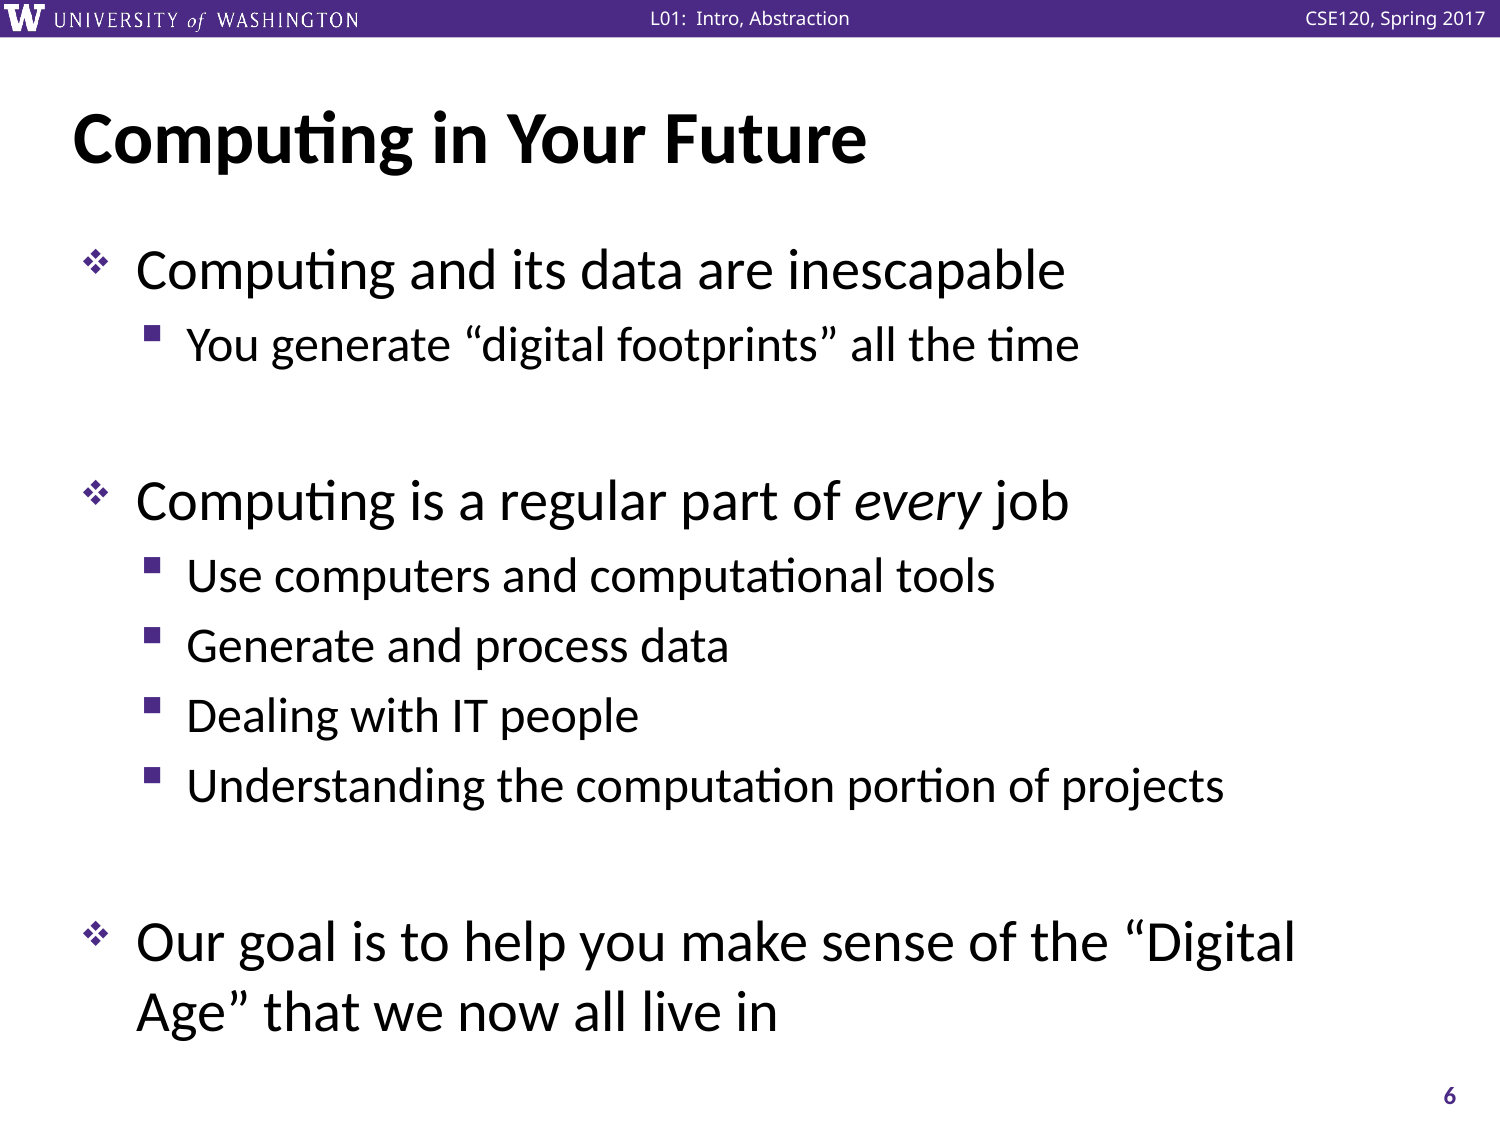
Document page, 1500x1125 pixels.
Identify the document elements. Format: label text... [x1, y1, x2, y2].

slide_number 6 [1400, 1065, 1500, 1125]
picture [4, 4, 358, 32]
list Computing and its data are inescapable You generate “digital footprints” all the time Computing is a regular part of every job Use computers and computational tools Generate and process data Dealing with IT people Understanding the computation portion of projects Our goal is to help you make sense of the “Digital Age” that we now all live in [64, 223, 1438, 1040]
title Computing in Your Future [58, 71, 1438, 197]
